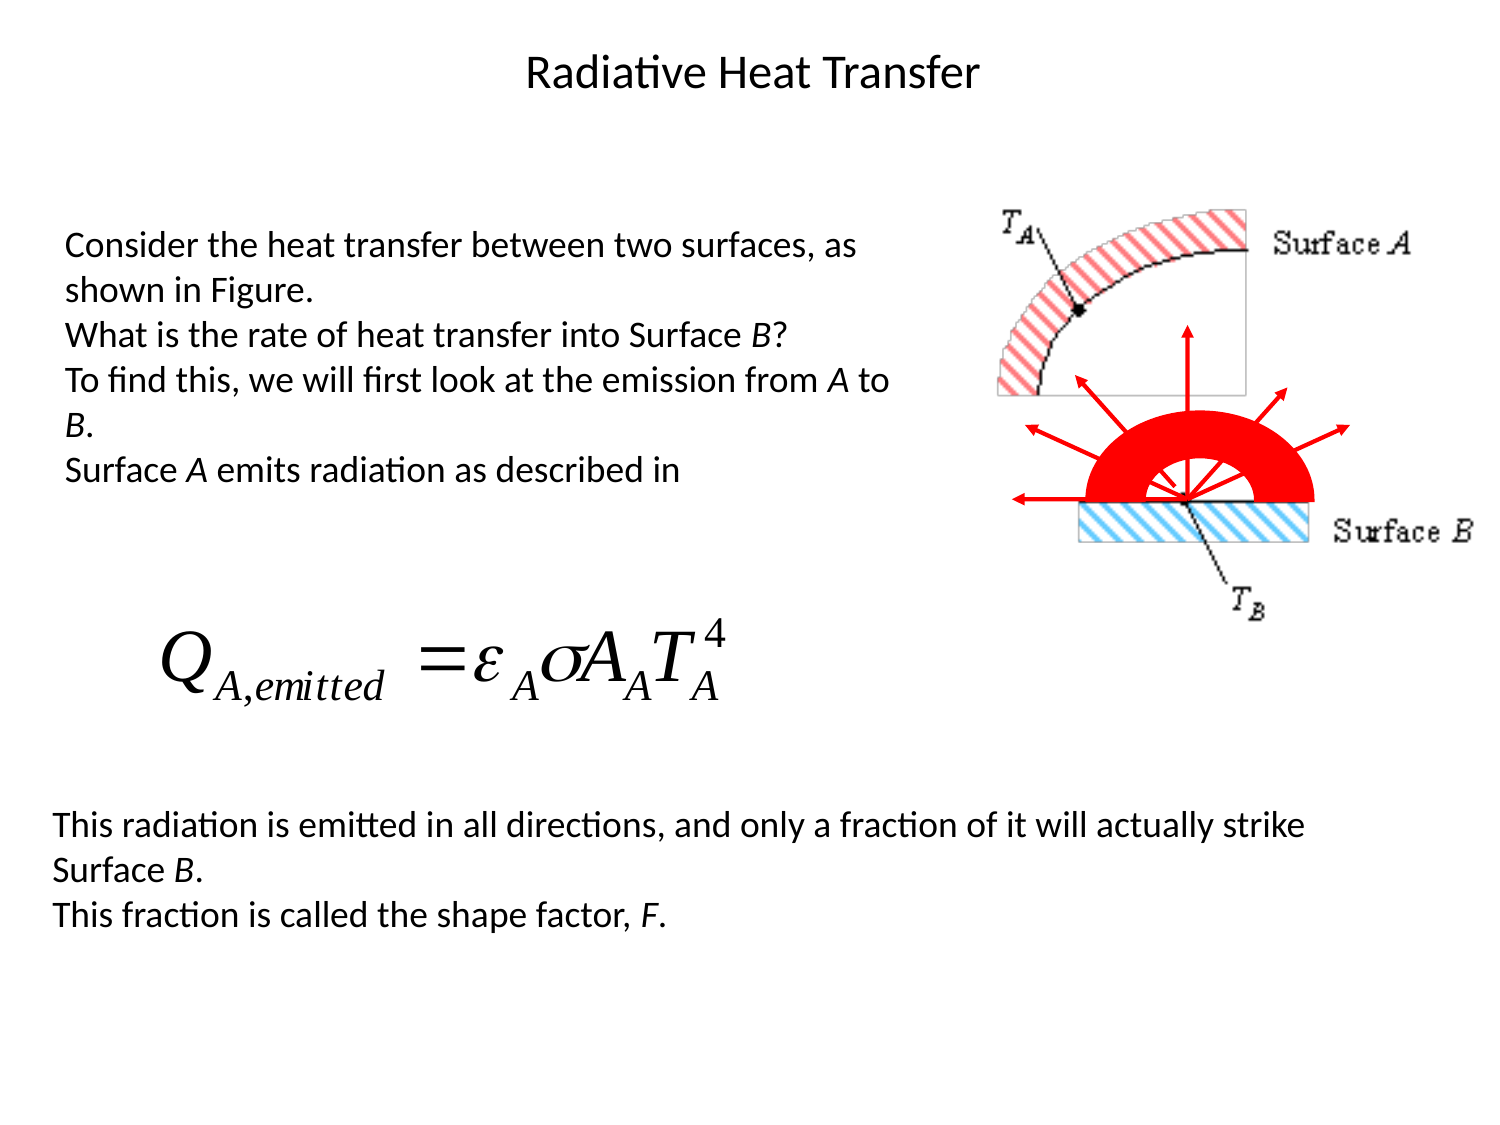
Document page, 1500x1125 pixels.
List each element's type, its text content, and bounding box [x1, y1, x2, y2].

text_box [149, 599, 738, 726]
text_box This radiation is emitted in all directions, and only a fraction of it will actually strike Surface B. This fraction is called the shape factor, F. [37, 792, 1413, 988]
picture [974, 187, 1500, 632]
text_box Consider the heat transfer between two surfaces, as shown in Figure. What is the rate of heat transfer into Surface B? To find this, we will first look at the emission from A to B. Surface A emits radiation as described in [49, 212, 935, 497]
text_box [1011, 324, 1351, 588]
text_box Radiative Heat Transfer [124, 0, 1400, 113]
